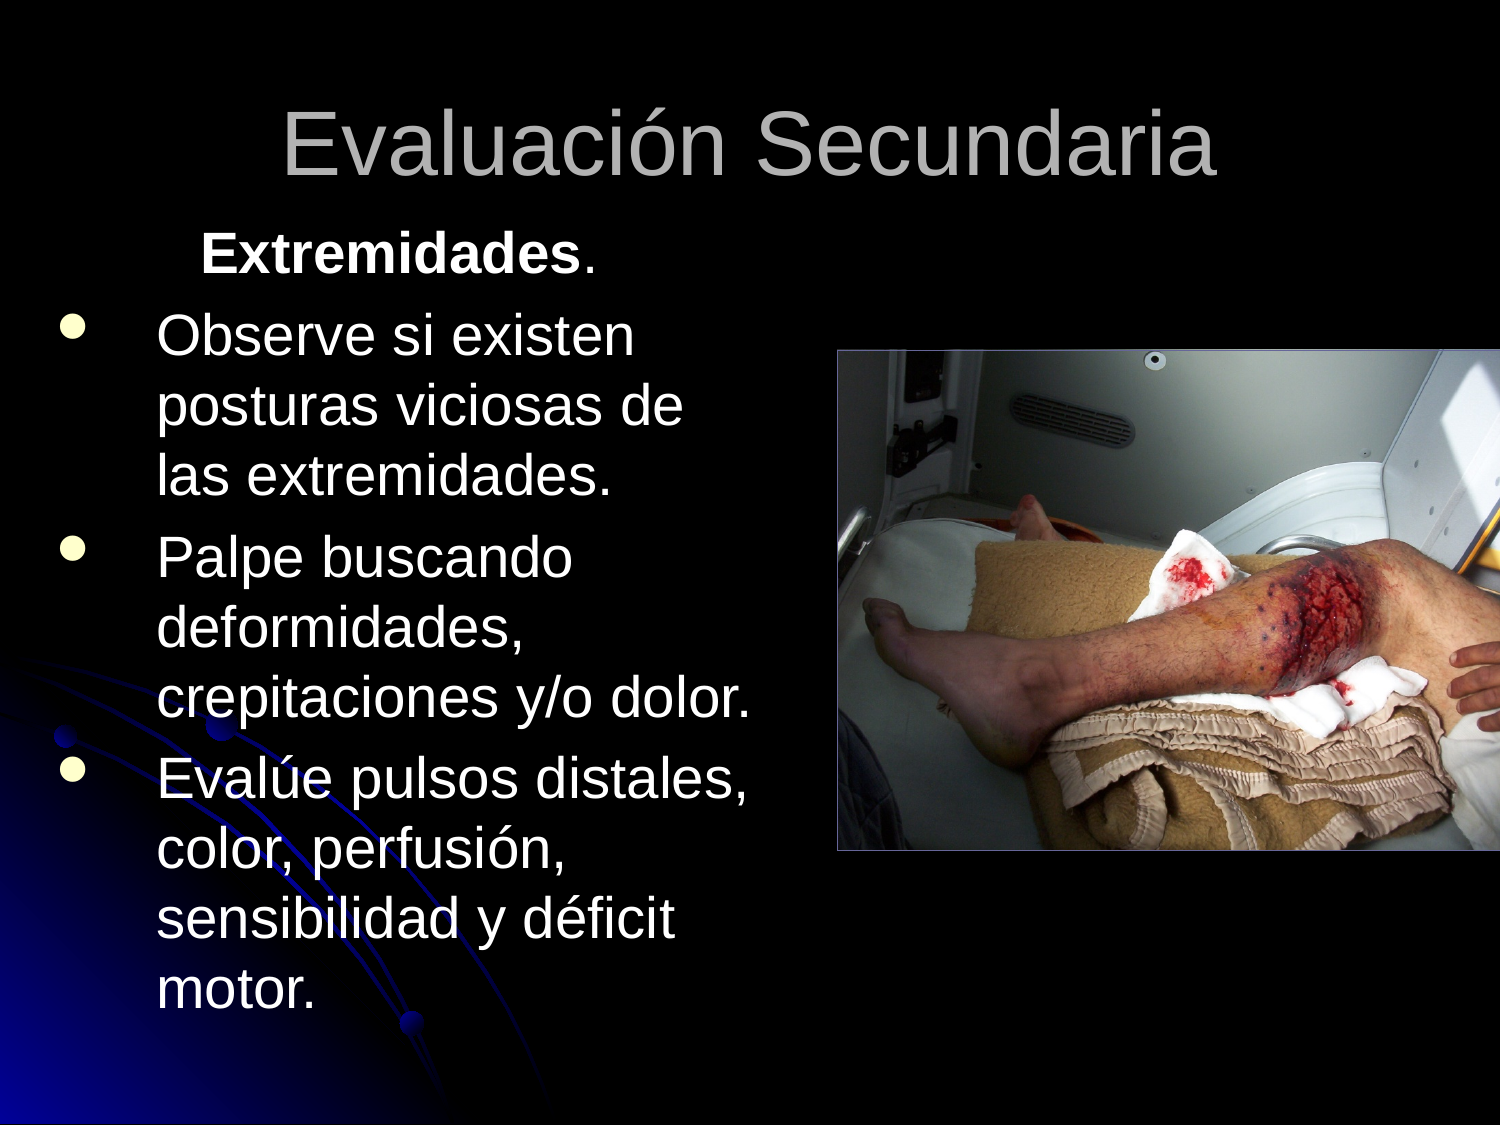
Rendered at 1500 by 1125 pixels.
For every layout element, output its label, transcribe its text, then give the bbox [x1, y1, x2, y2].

title Evaluación Secundaria [74, 45, 1426, 233]
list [837, 349, 1500, 851]
list Extremidades. Observe si existen posturas viciosas de las extremidades. Palpe buscando deformidades, crepitaciones y/o dolor. Evalúe pulsos distales, color, perfusión, sensibilidad y déficit motor. [40, 207, 774, 952]
